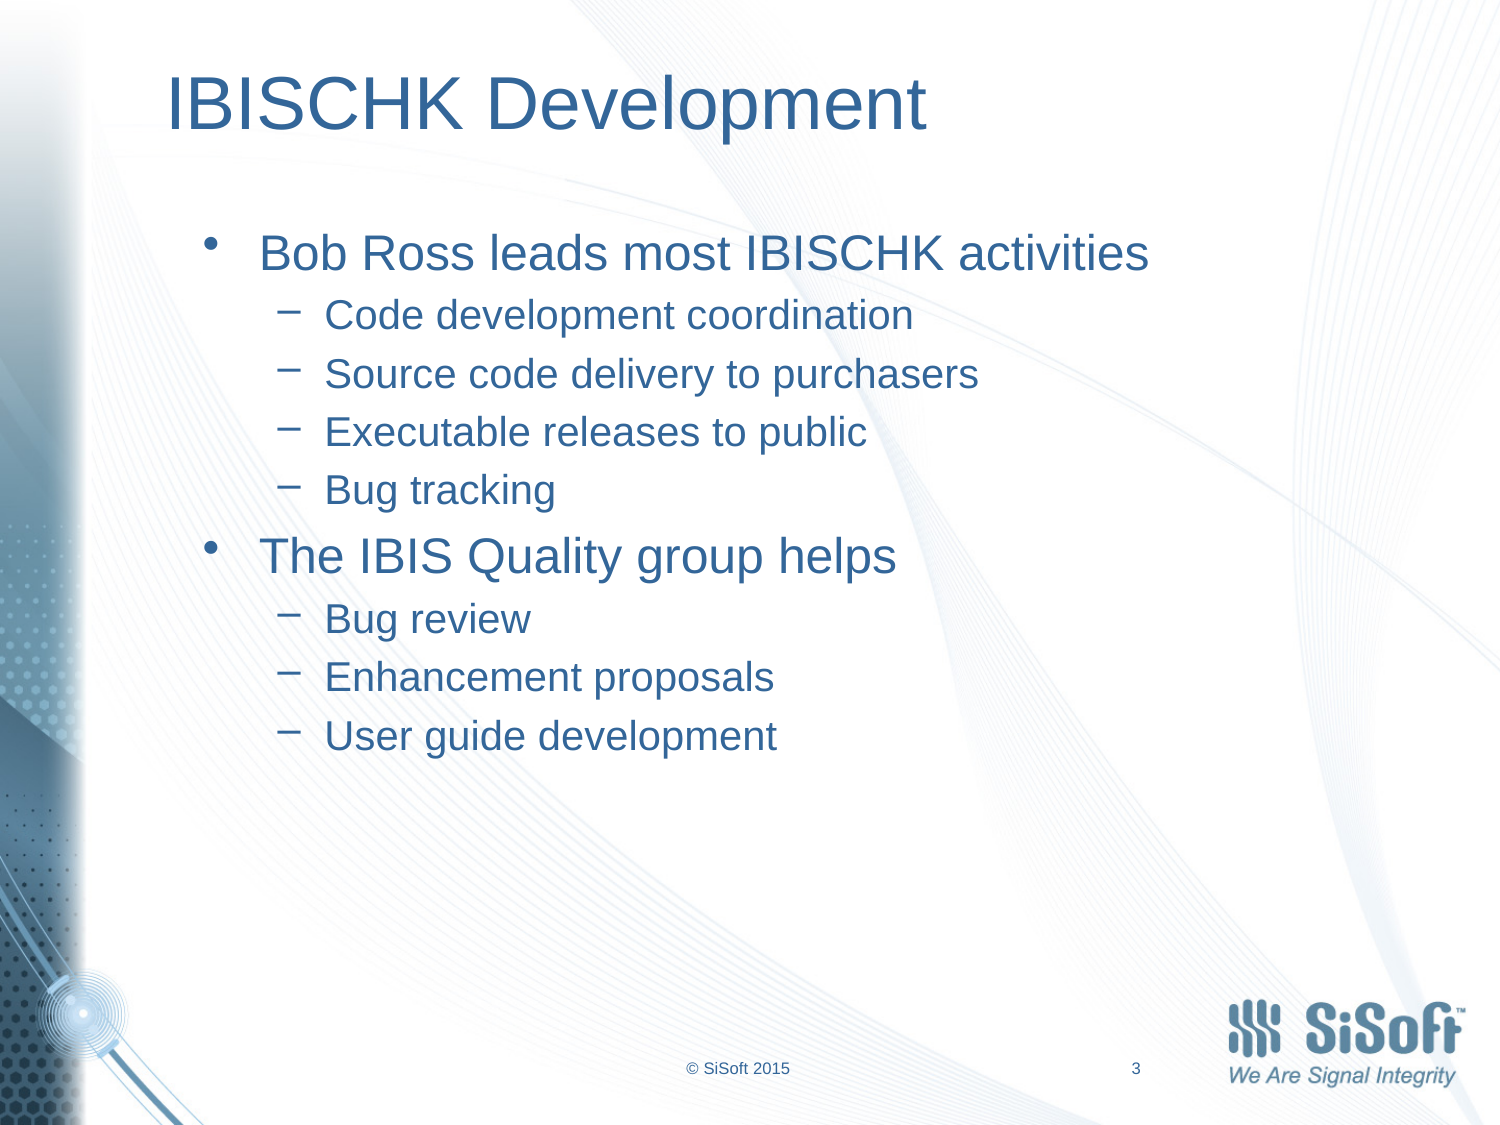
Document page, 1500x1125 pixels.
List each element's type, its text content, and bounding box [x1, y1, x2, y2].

picture [0, 0, 1500, 1125]
title IBISCHK Development [150, 24, 1300, 175]
list Bob Ross leads most IBISCHK activities Code development coordination Source code delivery to purchasers Executable releases to public Bug tracking The IBIS Quality group helps Bug review Enhancement proposals User guide development [187, 212, 1363, 963]
